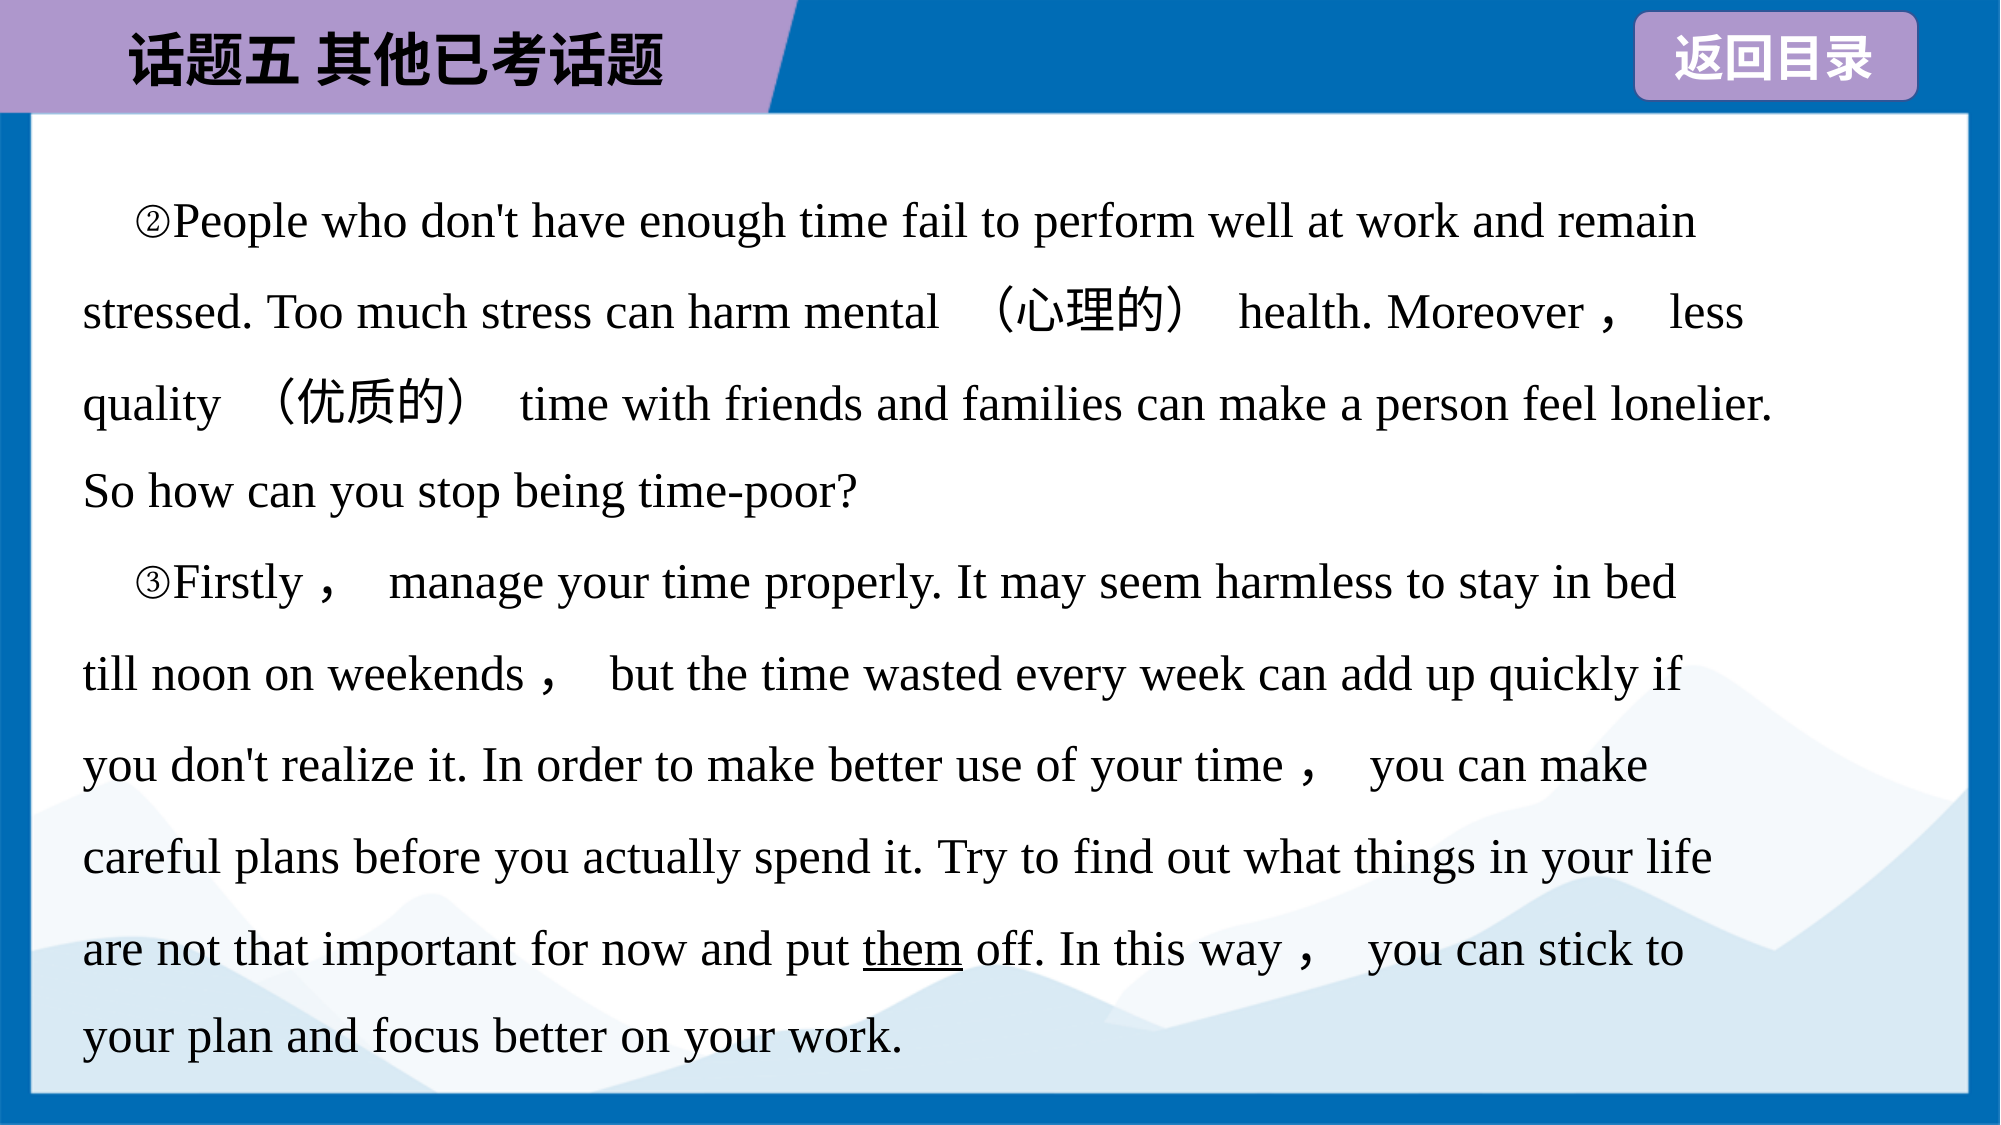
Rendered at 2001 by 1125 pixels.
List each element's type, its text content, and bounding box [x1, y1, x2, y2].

text_box ②People who don't have enough time fail to perform well at work and remain stressed. Too much stress can harm mental （心理的） health. Moreover， less quality （优质的） time with friends and families can make a person feel lonelier. So how can you stop being time-poor? [82, 155, 1917, 509]
picture [0, 0, 2000, 1125]
text_box ③Firstly， manage your time properly. It may seem harmless to stay in bed till noon on weekends， but the time wasted every week can add up quickly if you don't realize it. In order to make better use of your time， you can make careful plans before you actually spend it. Try to find out what things in your life are not that important for now and put them off. In this way， you can stick to your plan and focus better on your work. [82, 516, 1917, 1053]
